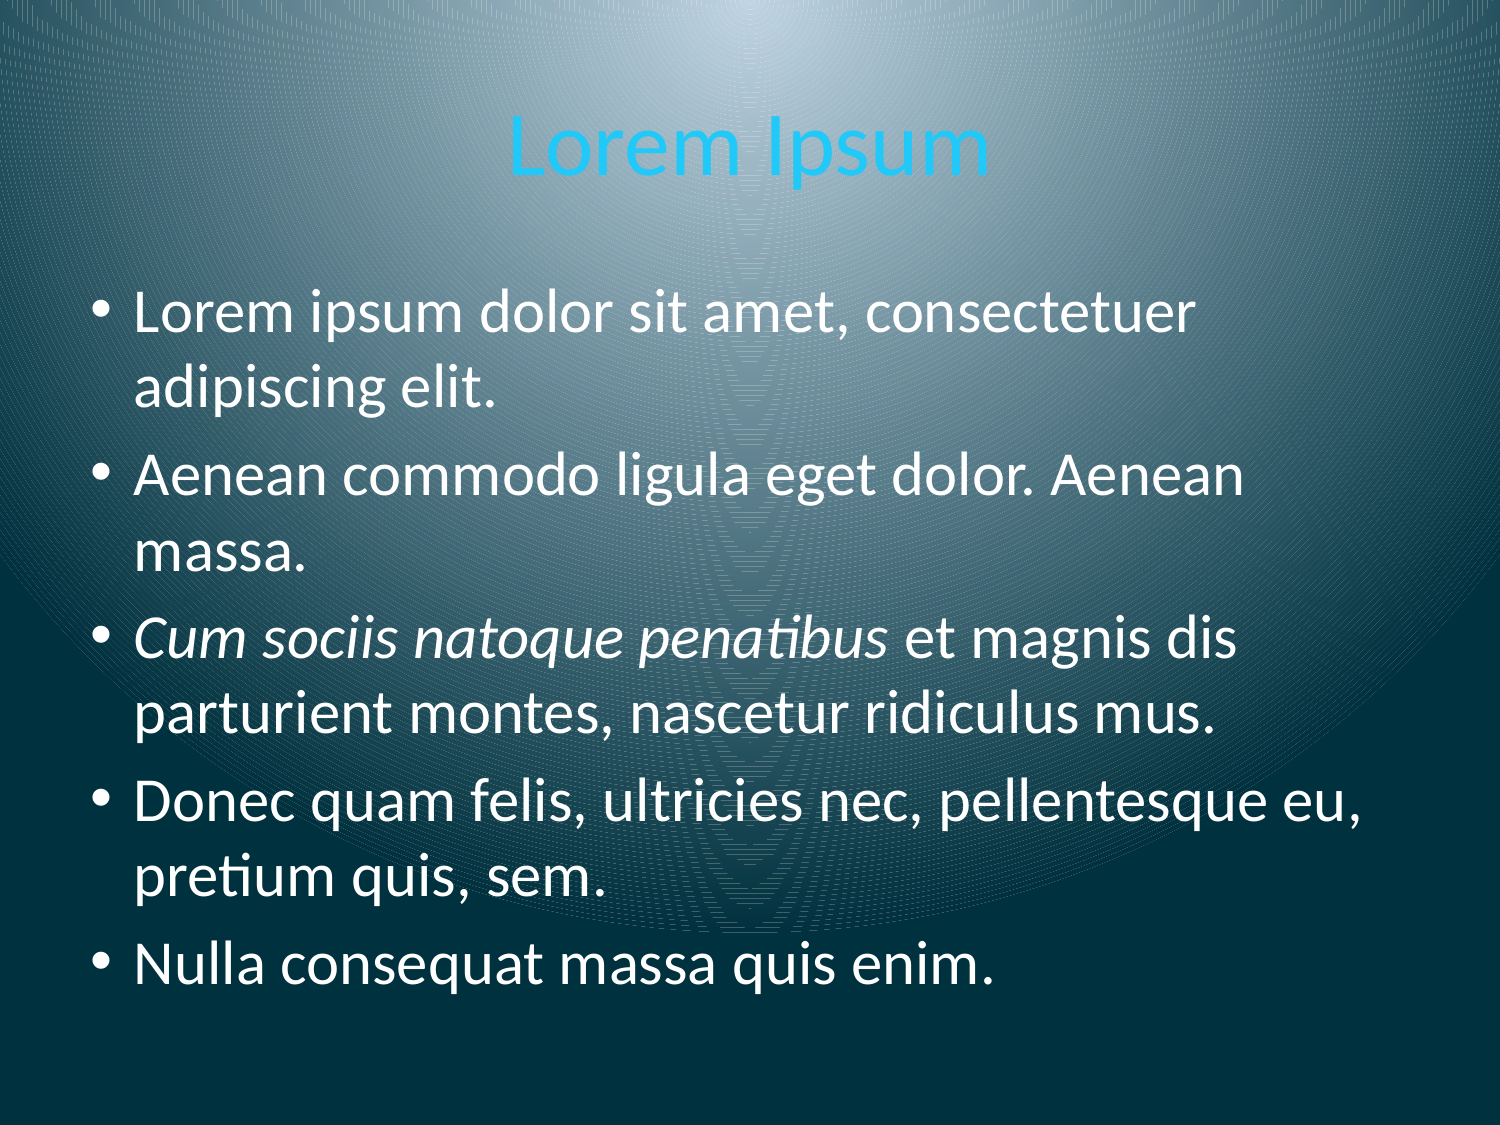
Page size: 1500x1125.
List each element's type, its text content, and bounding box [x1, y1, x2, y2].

list Lorem ipsum dolor sit amet, consectetuer adipiscing elit. Aenean commodo ligula eget dolor. Aenean massa. Cum sociis natoque penatibus et magnis dis parturient montes, nascetur ridiculus mus. Donec quam felis, ultricies nec, pellentesque eu, pretium quis, sem. Nulla consequat massa quis enim. [75, 262, 1425, 1005]
title Lorem Ipsum [75, 45, 1425, 233]
